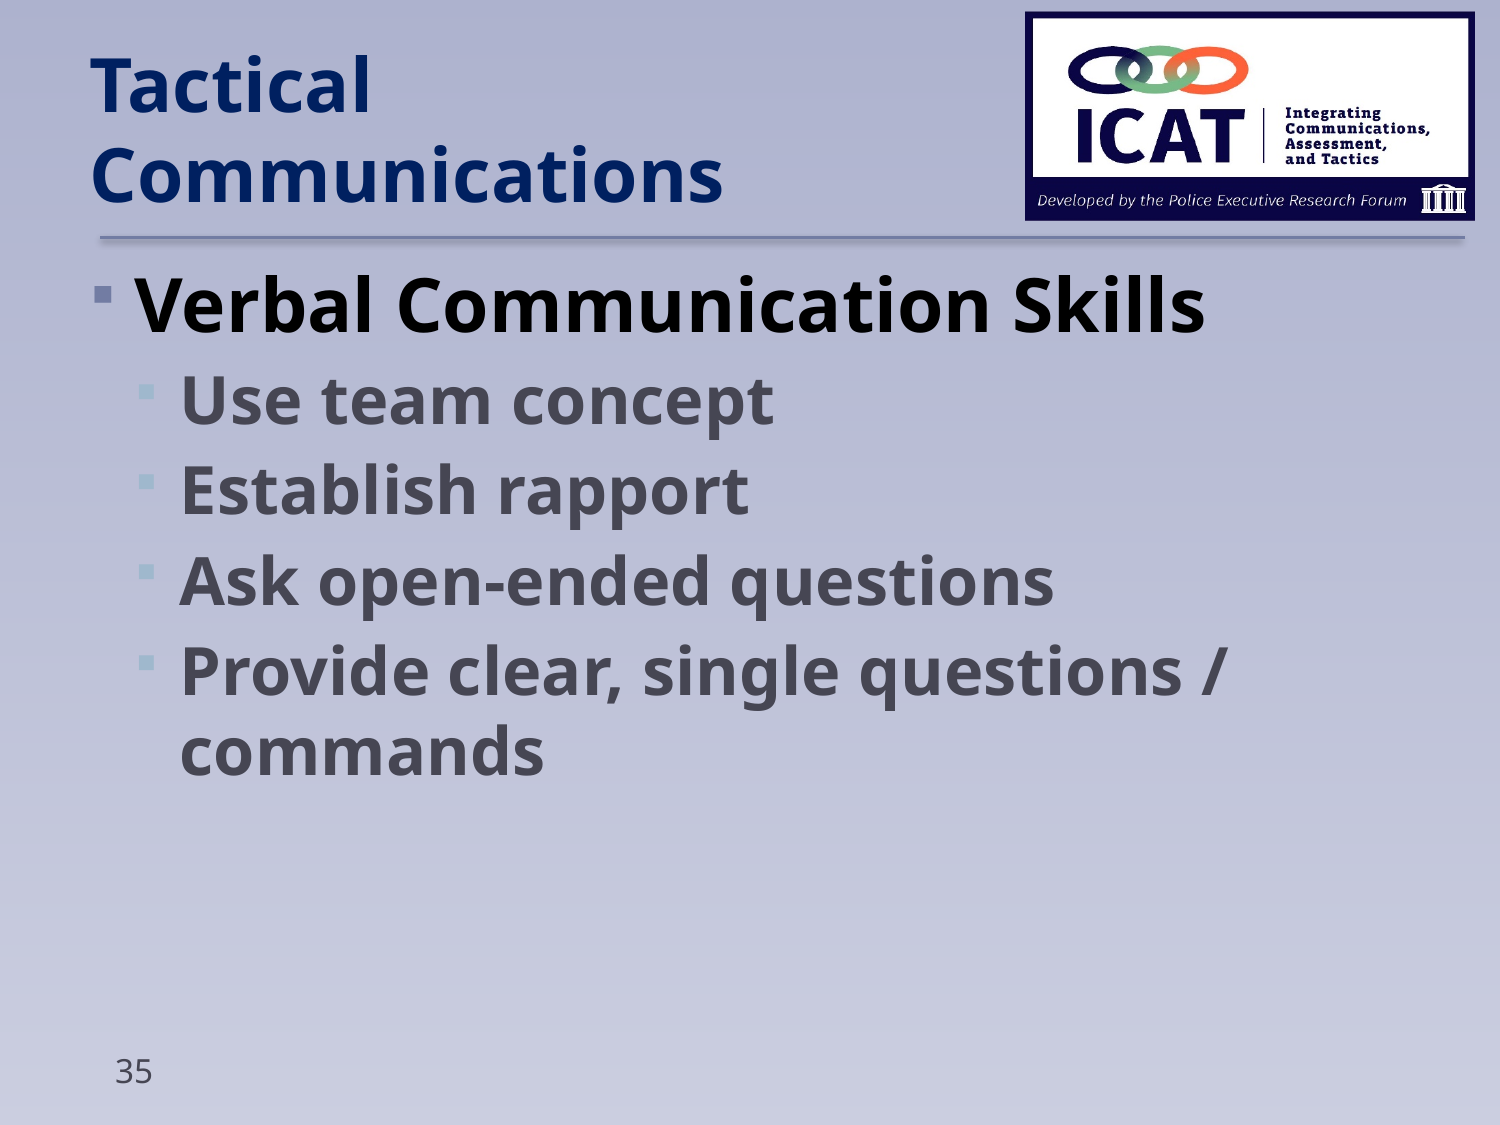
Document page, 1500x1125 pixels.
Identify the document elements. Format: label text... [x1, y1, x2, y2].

title Tactical Communications [75, 24, 1018, 225]
picture [1024, 11, 1476, 221]
list Verbal Communication Skills Use team concept Establish rapport Ask open-ended questions Provide clear, single questions / commands [75, 249, 1425, 1060]
slide_number 35 [100, 1060, 426, 1103]
